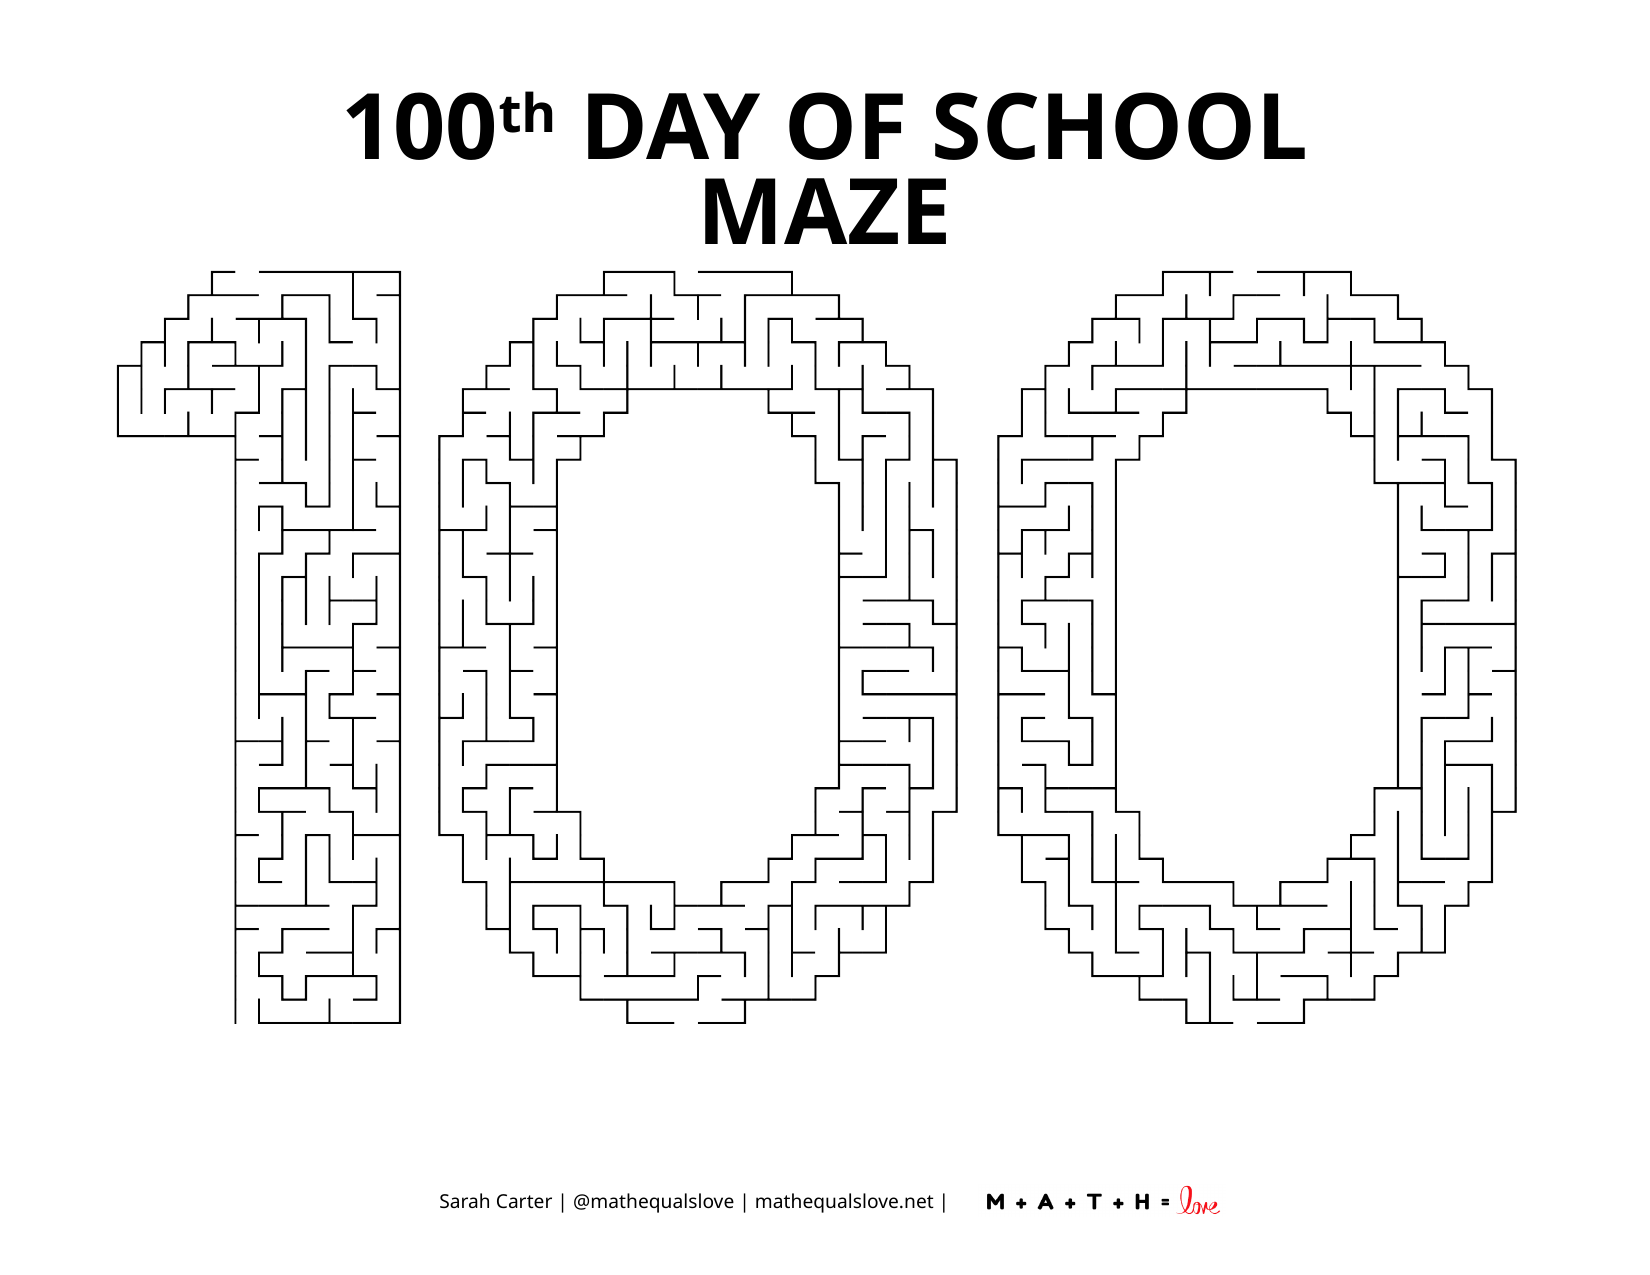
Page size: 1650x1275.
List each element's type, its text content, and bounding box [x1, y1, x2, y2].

text_box 100th DAY OF SCHOOL MAZE [203, 92, 1446, 246]
picture [978, 1183, 1226, 1218]
text_box Sarah Carter | @mathequalslove | mathequalslove.net | [424, 1182, 1259, 1220]
picture [0, 246, 1540, 1025]
